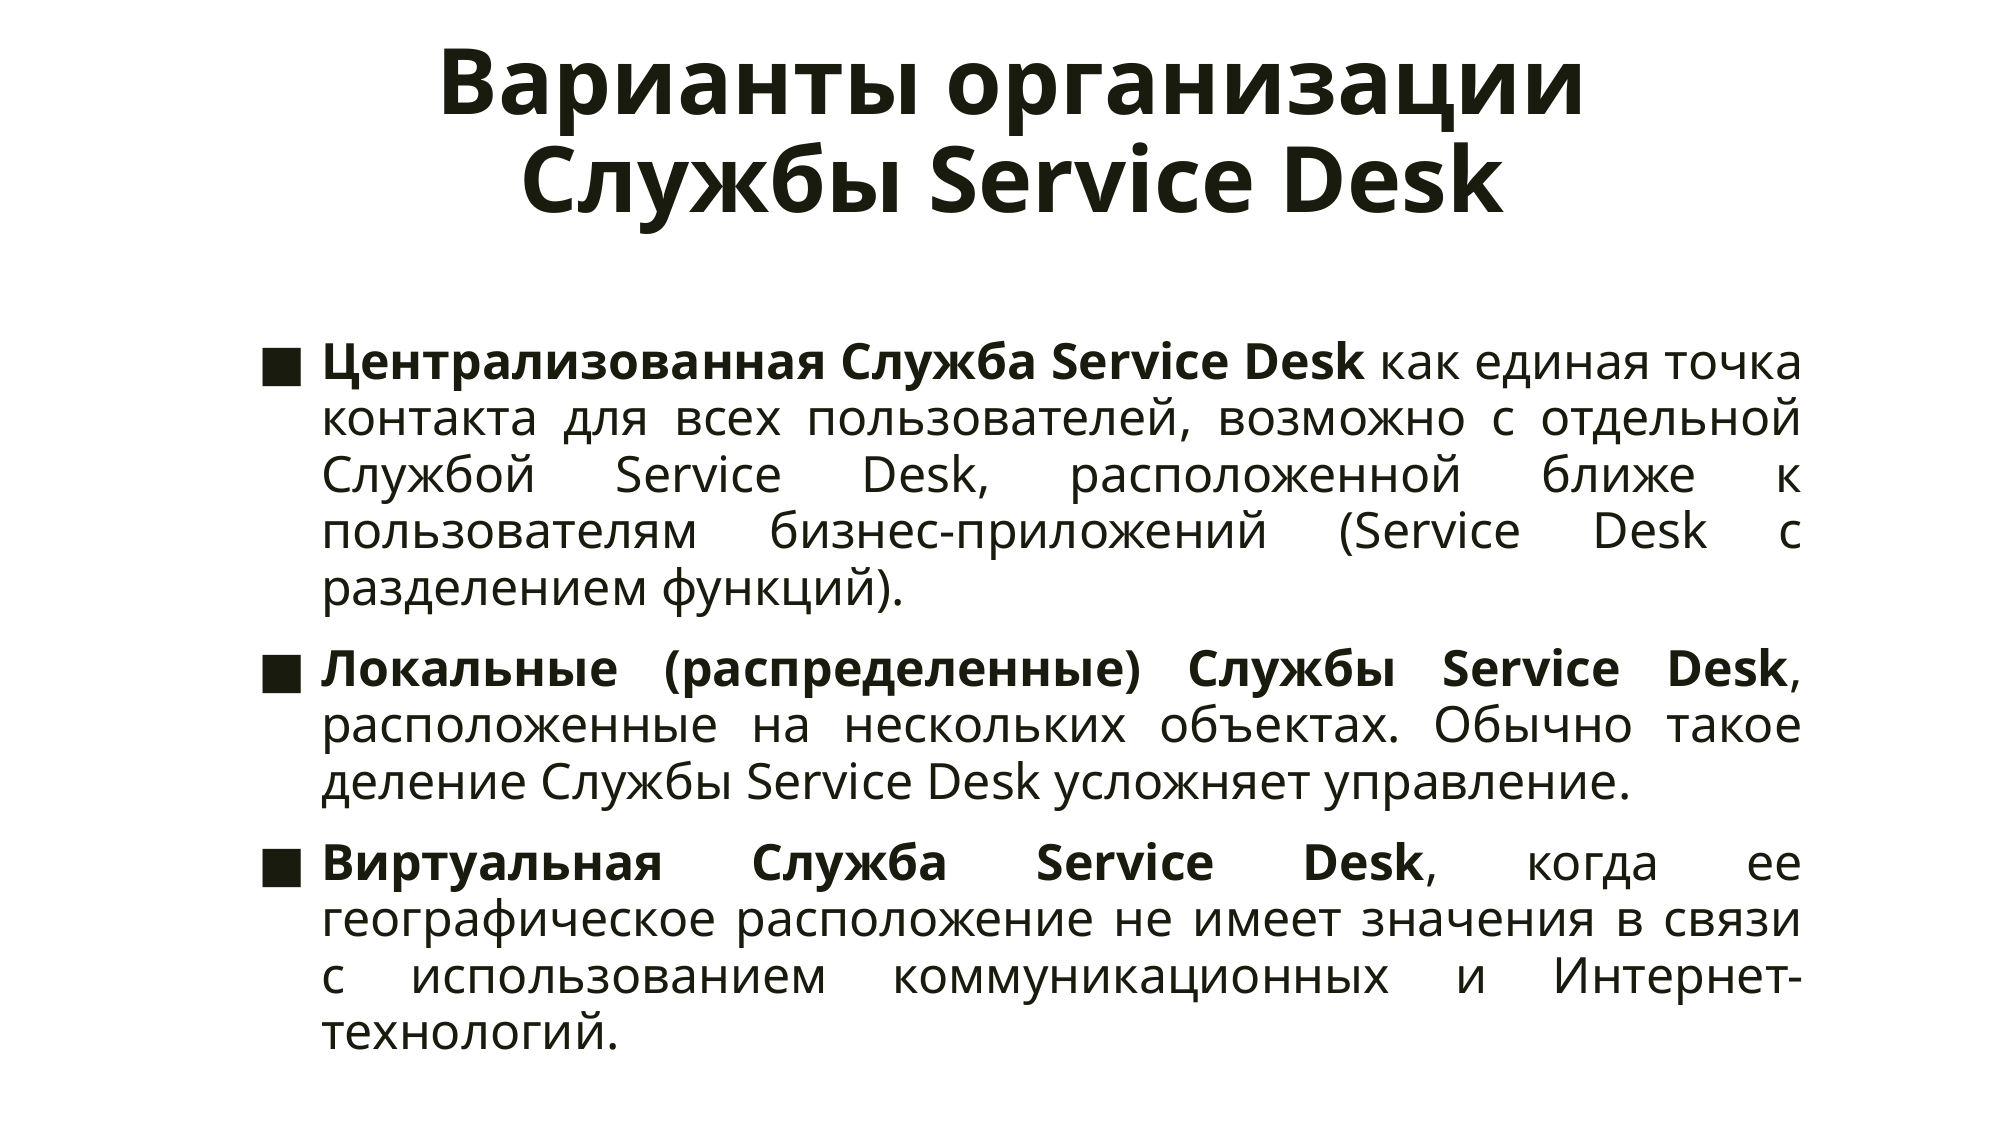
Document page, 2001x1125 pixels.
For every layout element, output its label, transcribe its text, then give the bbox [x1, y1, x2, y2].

title Варианты организации Службы Service Desk [225, 28, 1800, 273]
list Централизованная Служба Service Desk как единая точка контакта для всех пользователей, возможно с отдельной Службой Service Desk, расположенной ближе к пользователям бизнес-приложений (Service Desk с разделением функций). Локальные (распределенные) Службы Service Desk, расположенные на нескольких объектах. Обычно такое деление Службы Service Desk усложняет управление. Виртуальная Служба Service Desk, когда ее географическое расположение не имеет значения в связи с использованием коммуникационных и Интернет-технологий. [243, 326, 1819, 1050]
